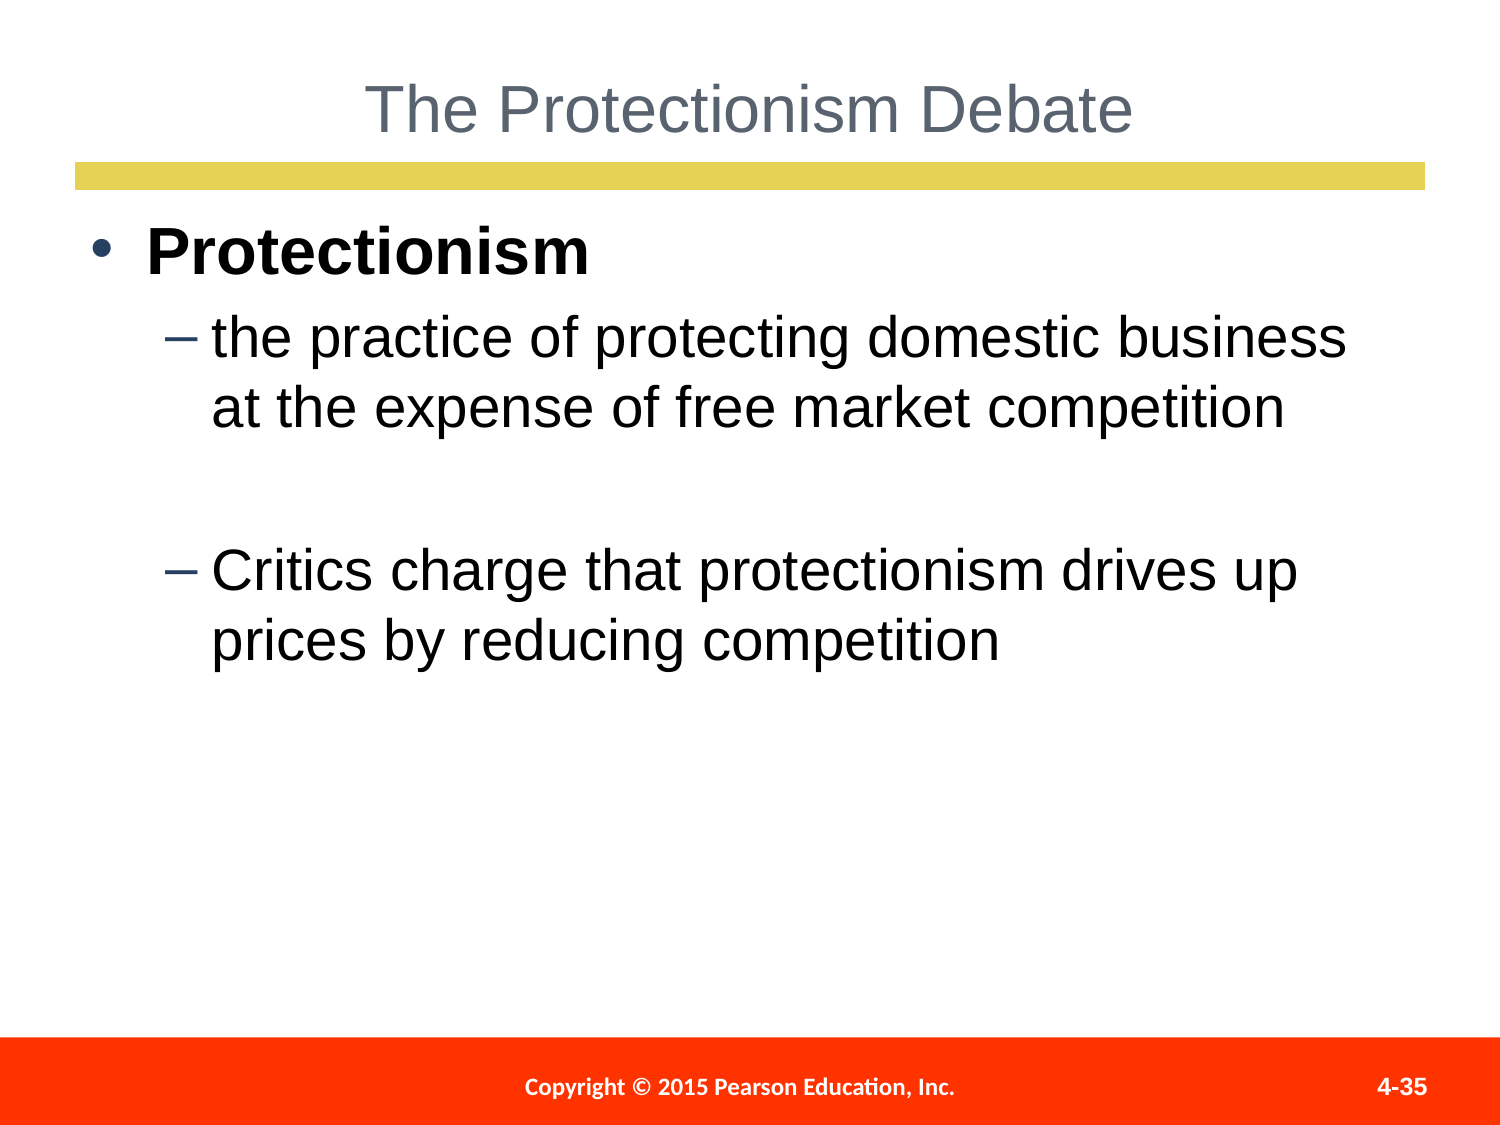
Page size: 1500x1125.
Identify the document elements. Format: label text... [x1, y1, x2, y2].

title The Protectionism Debate [74, 12, 1426, 199]
list Protectionism the practice of protecting domestic business at the expense of free market competition Critics charge that protectionism drives up prices by reducing competition [74, 199, 1426, 1006]
